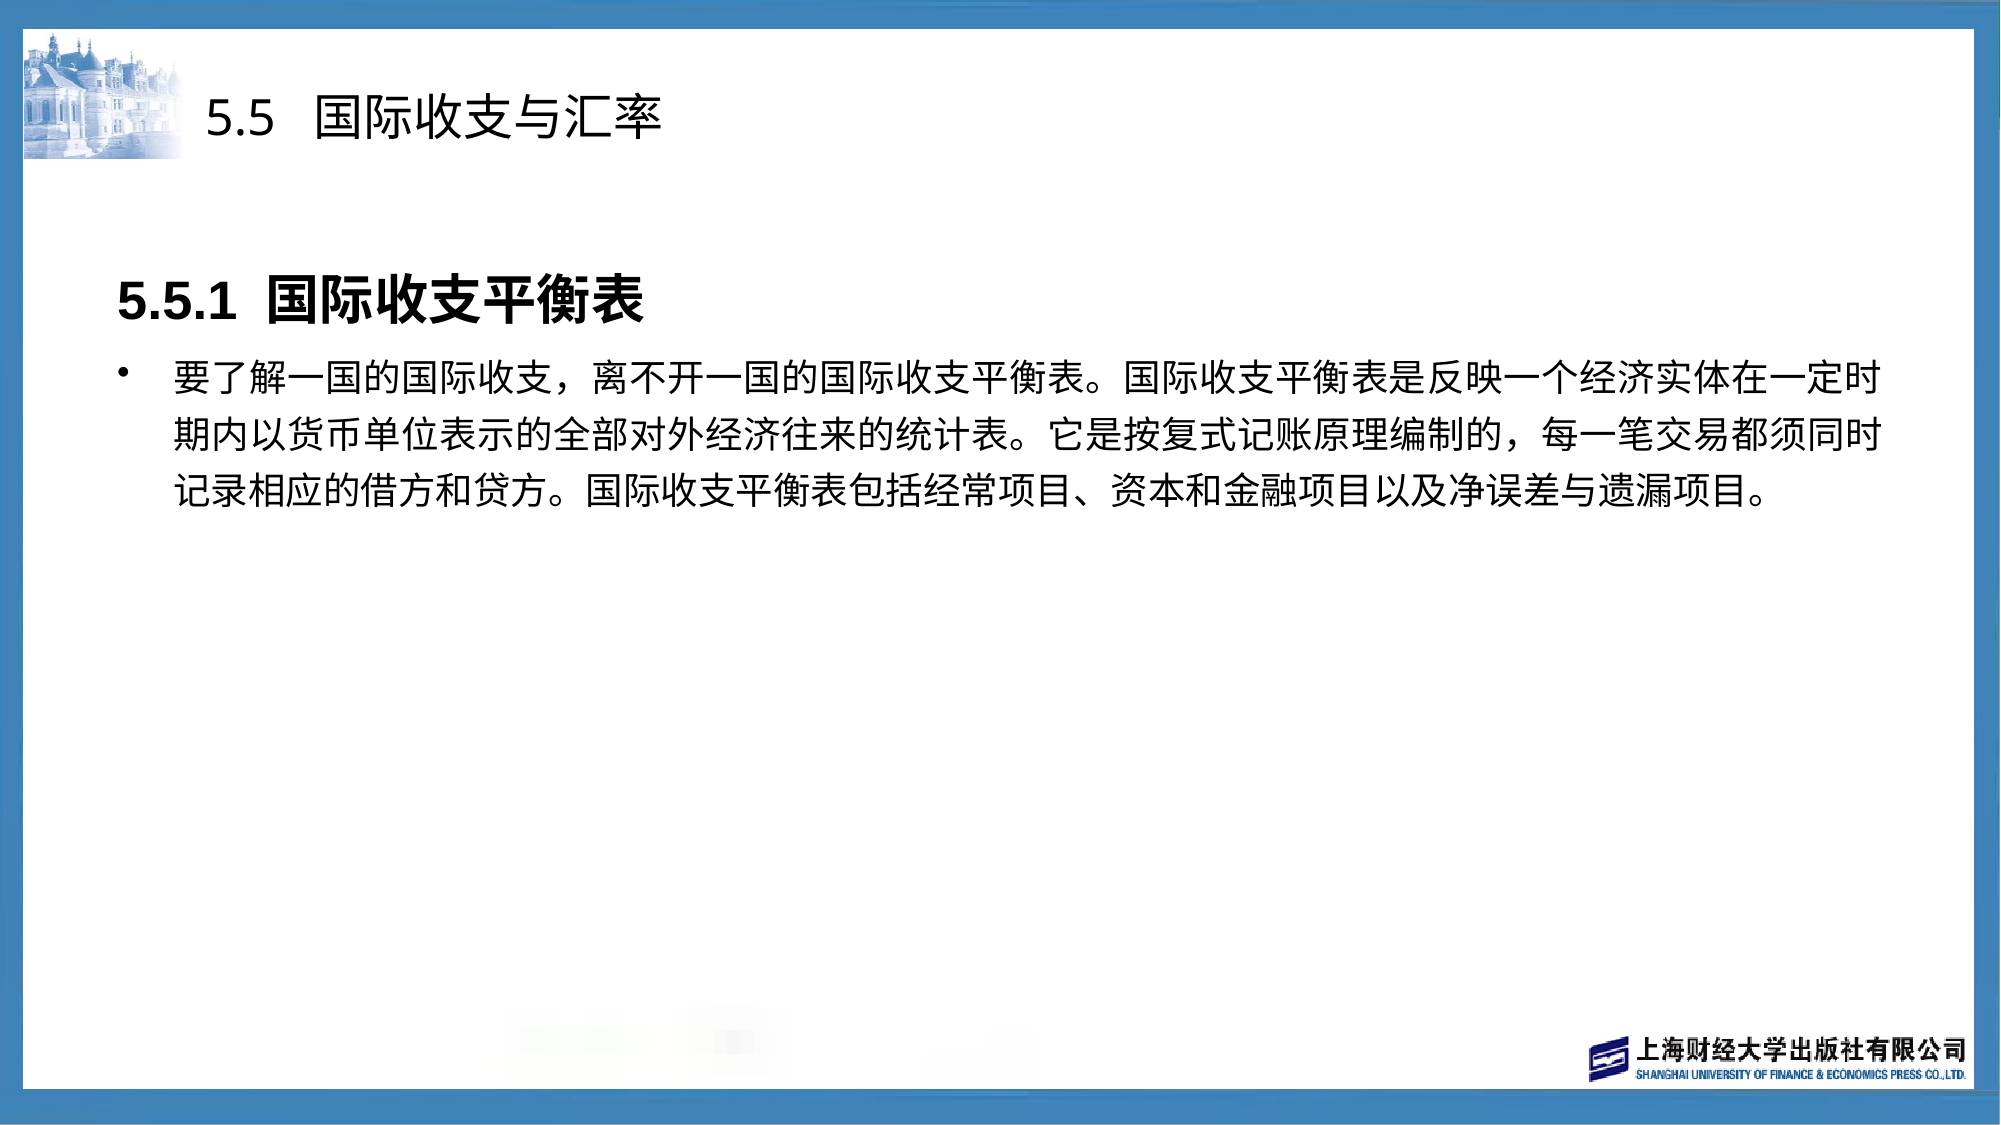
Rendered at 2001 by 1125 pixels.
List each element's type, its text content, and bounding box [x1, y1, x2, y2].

list 5.5.1 国际收支平衡表 要了解一国的国际收支，离不开一国的国际收支平衡表。国际收支平衡表是反映一个经济实体在一定时期内以货币单位表示的全部对外经济往来的统计表。它是按复式记账原理编制的，每一笔交易都须同时记录相应的借方和贷方。国际收支平衡表包括经常项目、资本和金融项目以及净误差与遗漏项目。 [102, 241, 1898, 1065]
picture [0, 0, 2001, 1125]
title 5.5 国际收支与汇率 [190, 64, 1547, 168]
